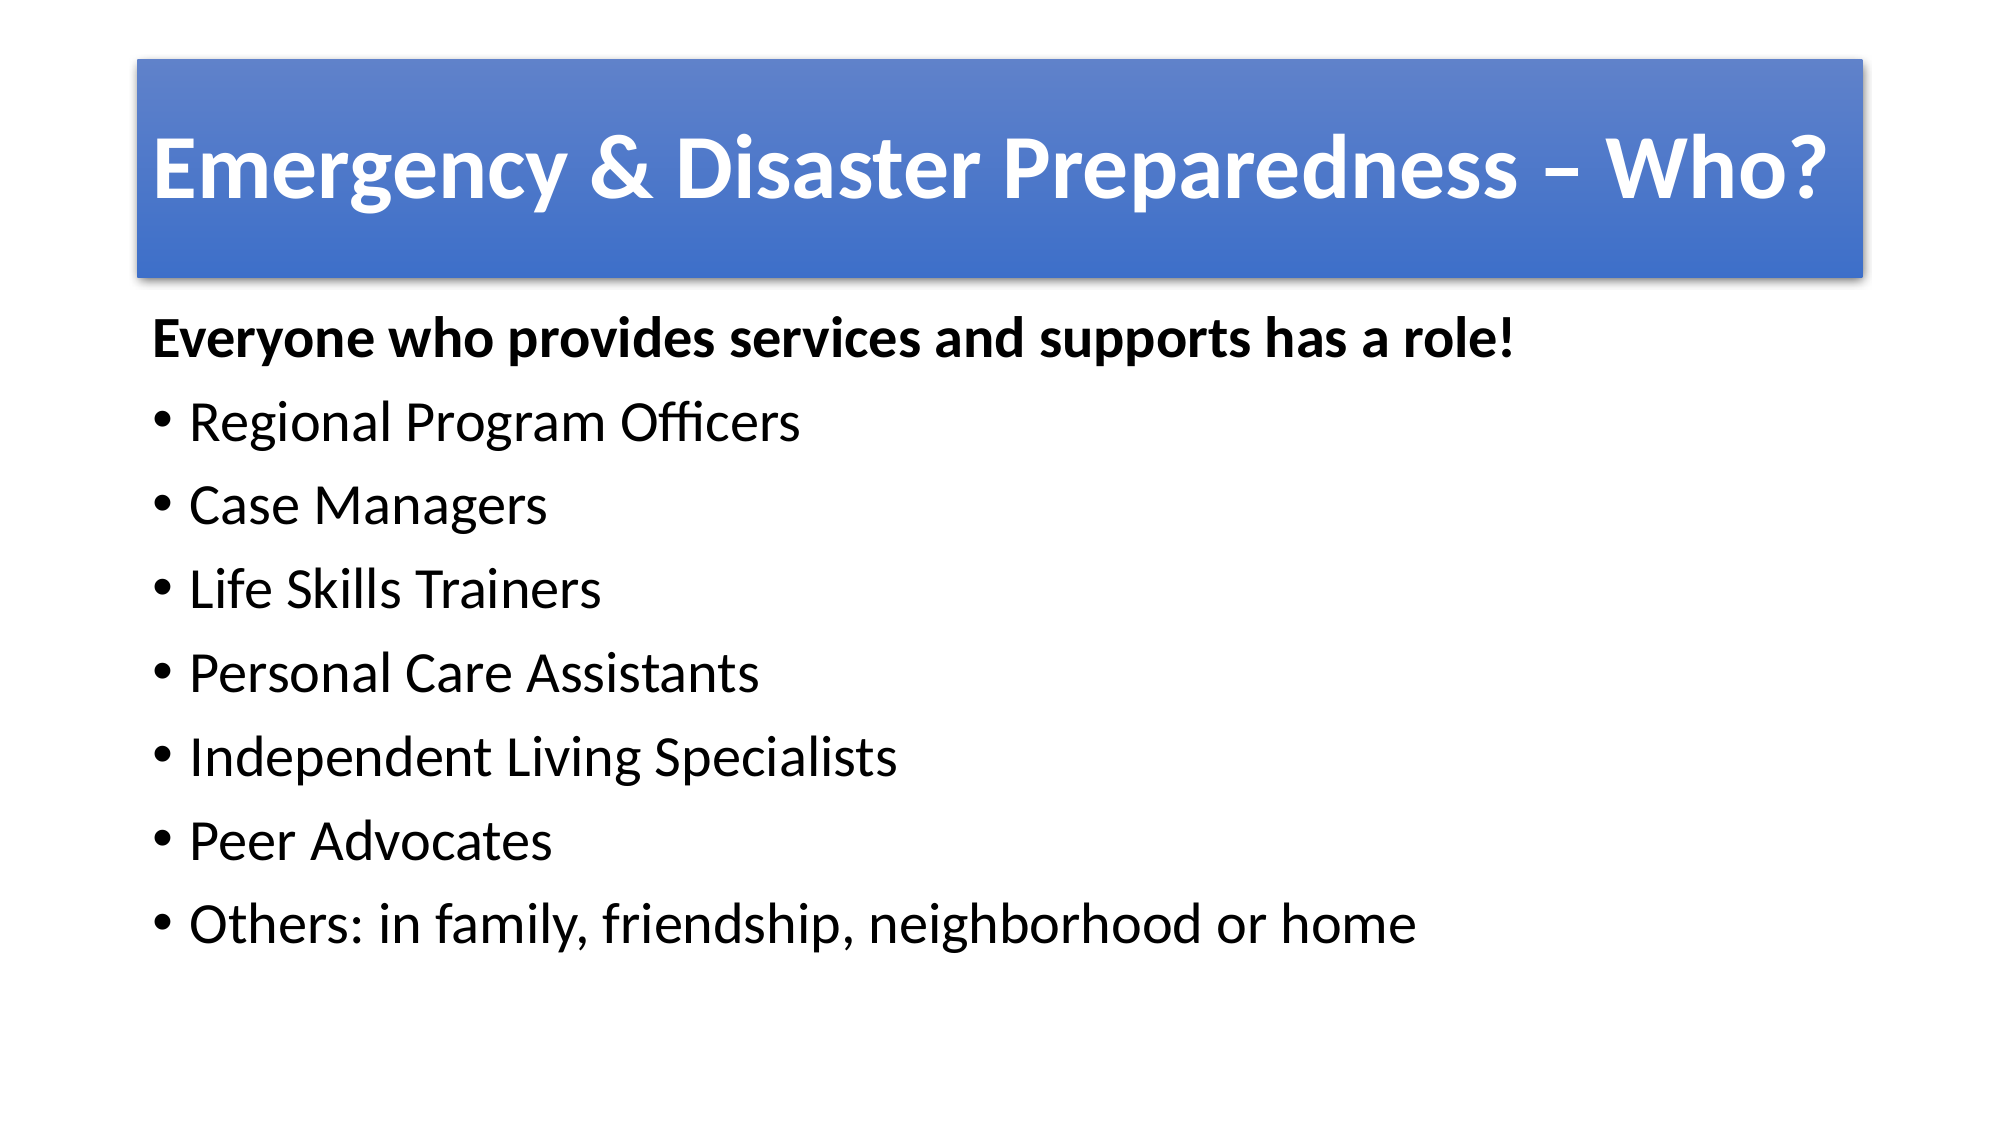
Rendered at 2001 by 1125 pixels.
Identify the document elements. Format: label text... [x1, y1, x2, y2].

list Everyone who provides services and supports has a role! Regional Program Officers Case Managers Life Skills Trainers Personal Care Assistants Independent Living Specialists Peer Advocates Others: in family, friendship, neighborhood or home [137, 299, 1863, 1014]
title Emergency & Disaster Preparedness – Who? [137, 59, 1863, 278]
